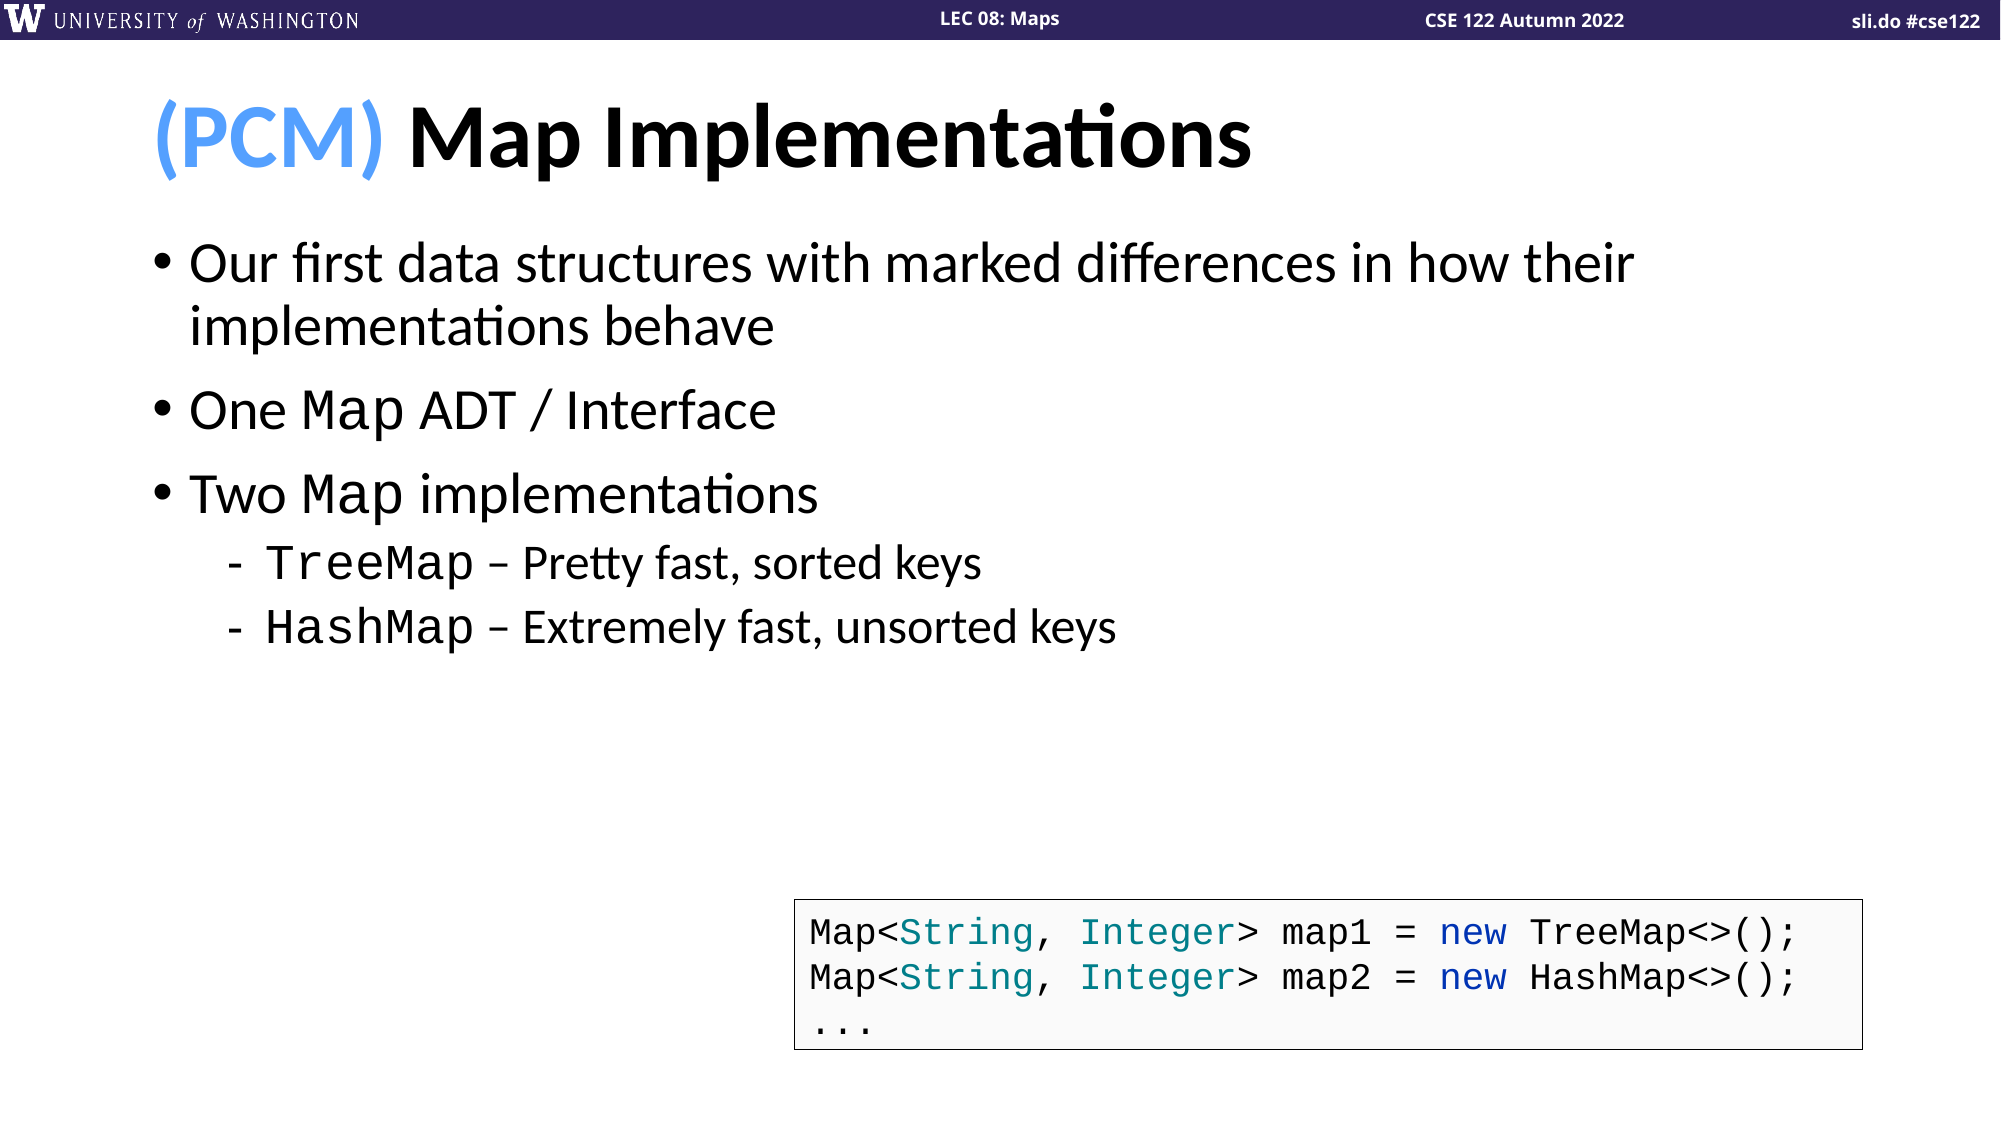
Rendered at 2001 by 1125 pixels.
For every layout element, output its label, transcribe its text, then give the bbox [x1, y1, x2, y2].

picture [4, 4, 358, 33]
list Our first data structures with marked differences in how their implementations behave One Map ADT / Interface Two Map implementations TreeMap – Pretty fast, sorted keys HashMap – Extremely fast, unsorted keys [137, 224, 1863, 1014]
text_box Map<String, Integer> map1 = new TreeMap<>(); Map<String, Integer> map2 = new HashMap<>(); ... [794, 899, 1863, 1050]
title (PCM) Map Implementations [137, 74, 1863, 200]
